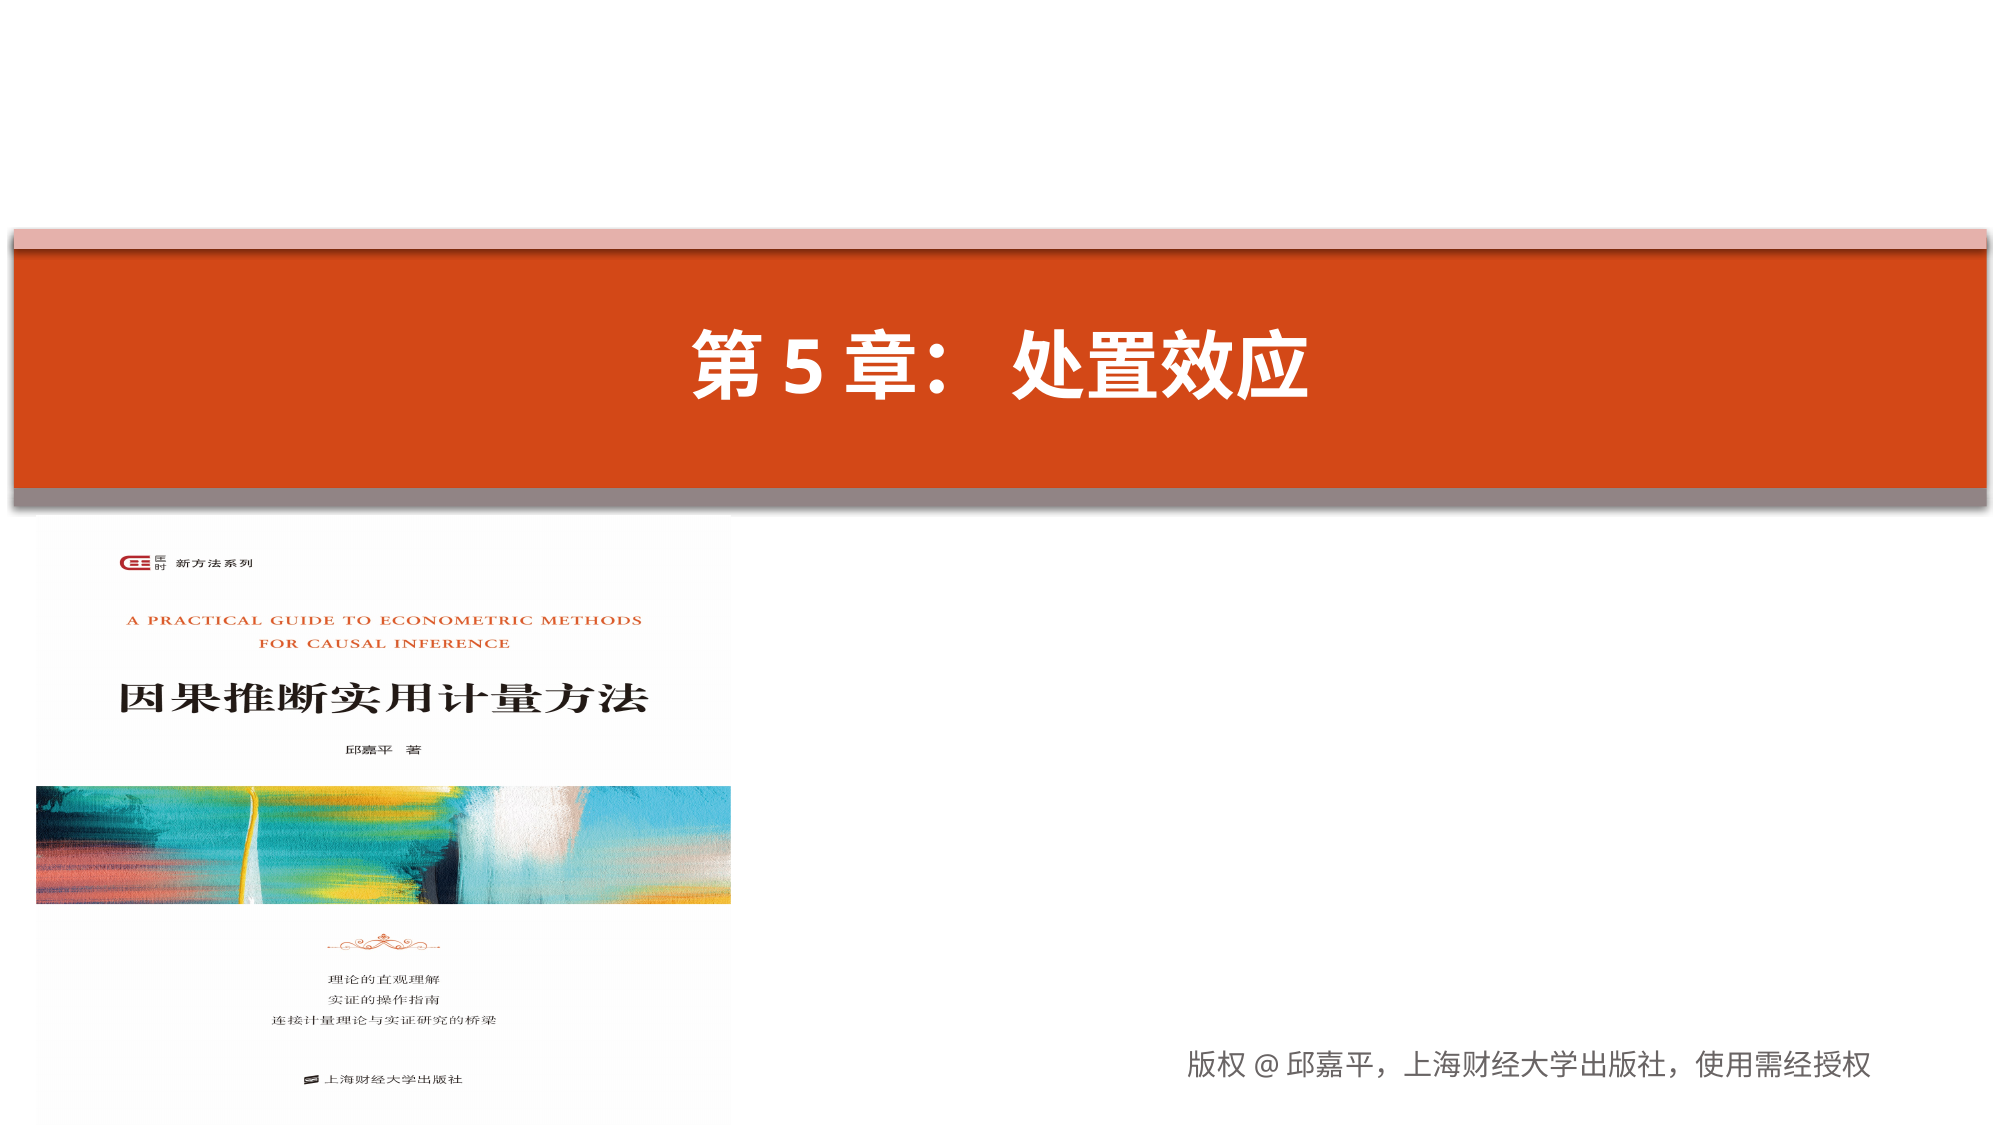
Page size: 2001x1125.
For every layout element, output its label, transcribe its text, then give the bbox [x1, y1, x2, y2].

picture [36, 514, 731, 1125]
title 第5章： 处置效应 [99, 247, 1900, 489]
footer 版权@邱嘉平，上海财经大学出版社，使用需经授权 [1096, 1026, 1964, 1102]
